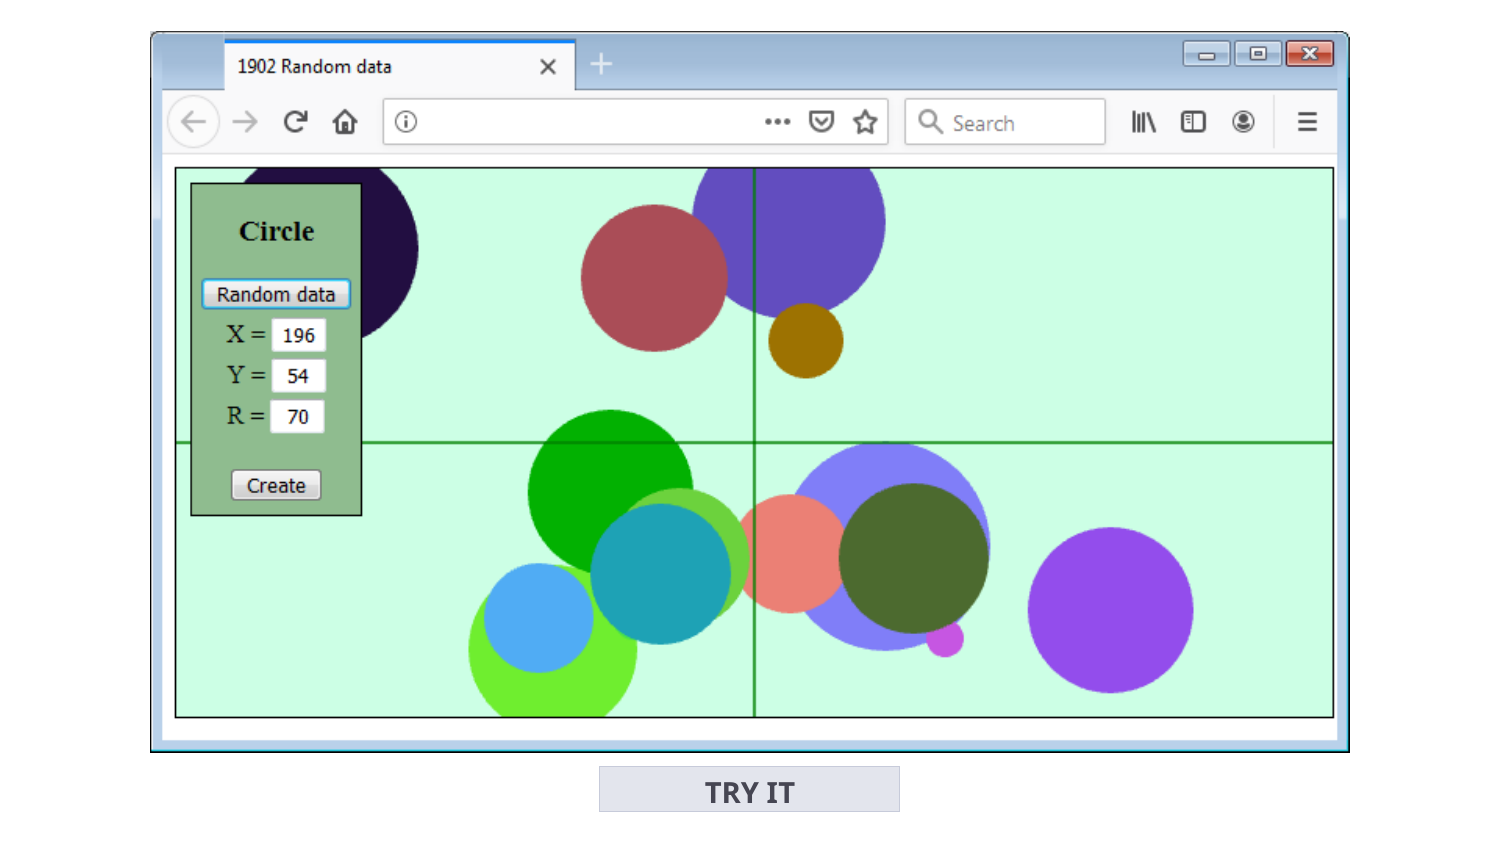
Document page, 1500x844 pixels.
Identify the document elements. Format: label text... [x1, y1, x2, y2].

picture [149, 31, 1351, 753]
text_box TRY IT [599, 766, 900, 812]
